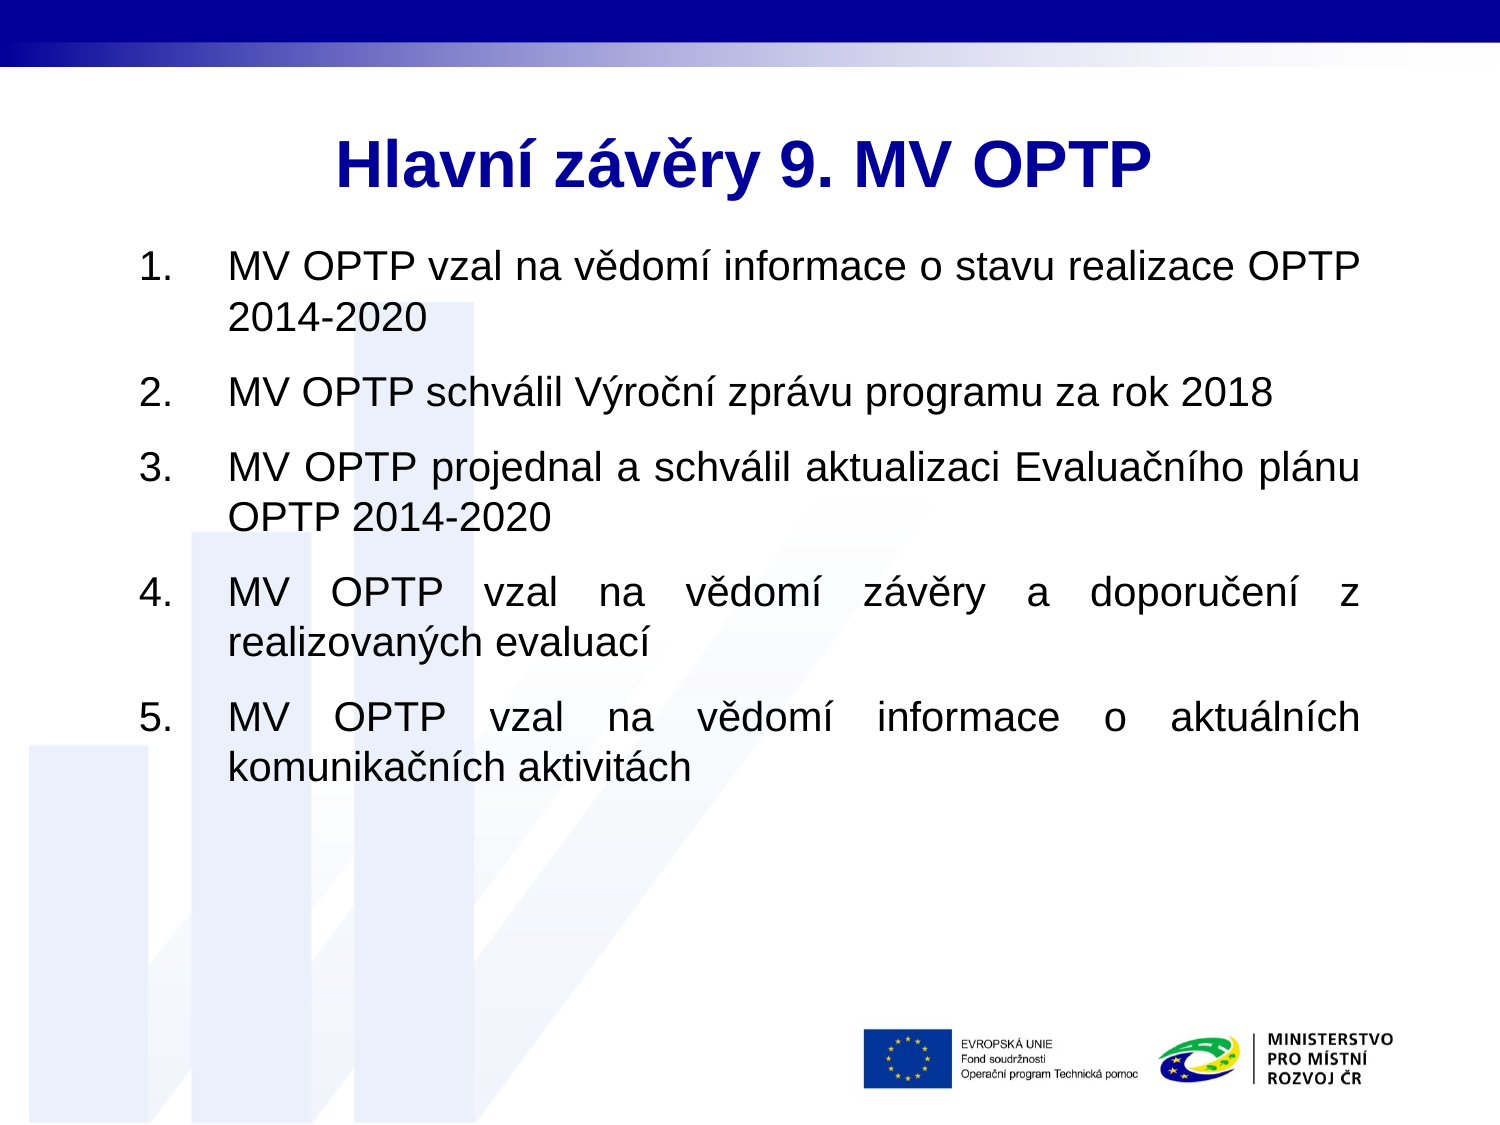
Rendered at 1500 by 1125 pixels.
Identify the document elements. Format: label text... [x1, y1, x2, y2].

list MV OPTP vzal na vědomí informace o stavu realizace OPTP 2014-2020 MV OPTP schválil Výroční zprávu programu za rok 2018 MV OPTP projednal a schválil aktualizaci Evaluačního plánu OPTP 2014-2020 MV OPTP vzal na vědomí závěry a doporučení z realizovaných evaluací MV OPTP vzal na vědomí informace o aktuálních komunikačních aktivitách [123, 231, 1376, 988]
title Hlavní závěry 9. MV OPTP [64, 113, 1425, 197]
picture [29, 302, 1412, 1125]
